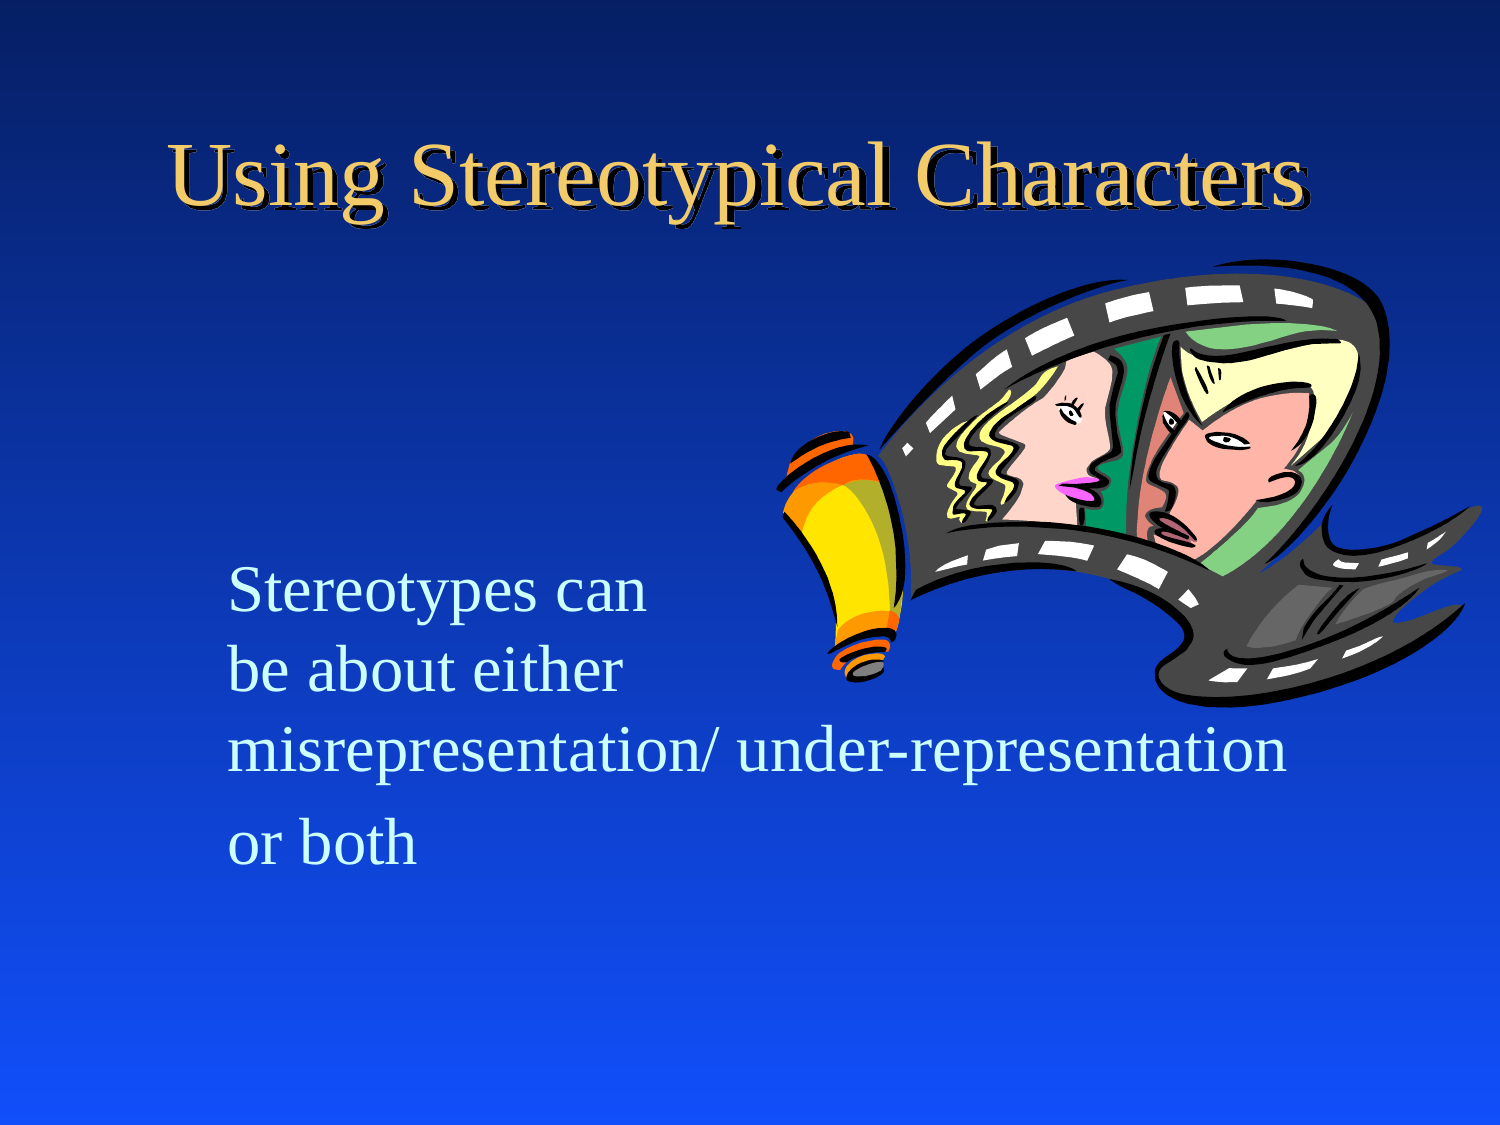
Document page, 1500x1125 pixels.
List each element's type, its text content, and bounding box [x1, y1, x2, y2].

title Using Stereotypical Characters [99, 74, 1376, 263]
subtitle Stereotypes can be about either misrepresentation/ under-representation or both [211, 536, 1500, 938]
picture [774, 254, 1488, 713]
